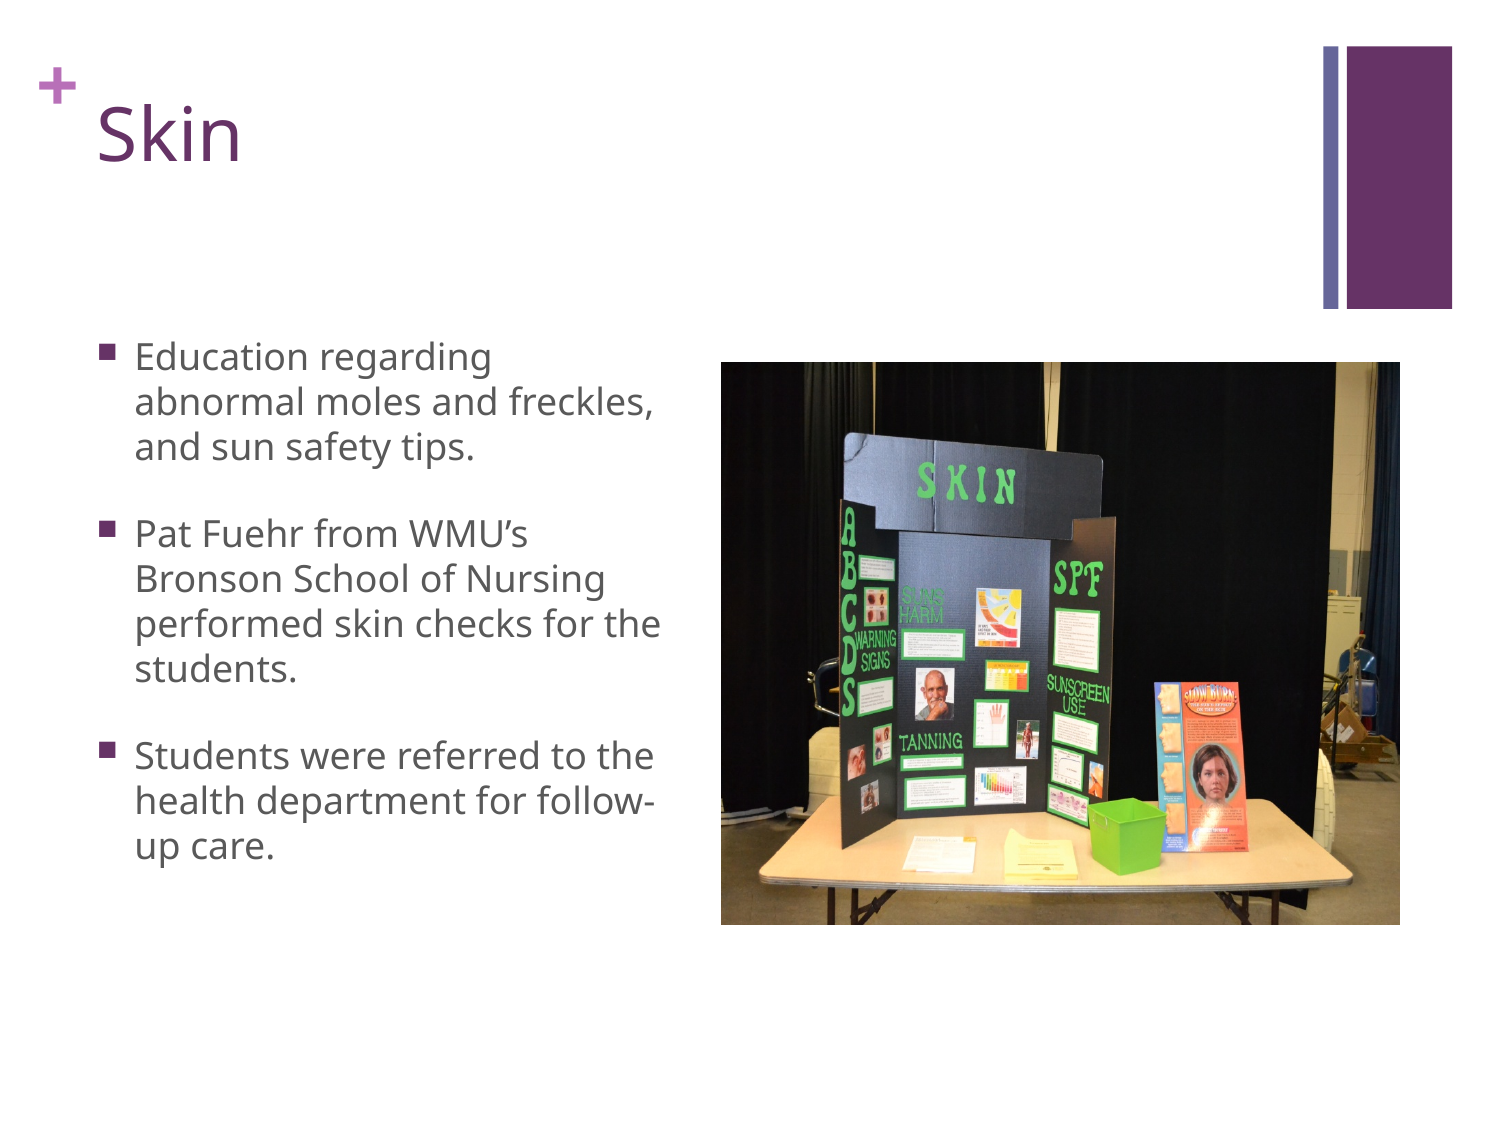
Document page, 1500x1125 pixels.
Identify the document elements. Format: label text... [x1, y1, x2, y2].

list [721, 361, 1401, 926]
title Skin [81, 79, 1322, 263]
list Education regarding abnormal moles and freckles, and sun safety tips. Pat Fuehr from WMU’s Bronson School of Nursing performed skin checks for the students. Students were referred to the health department for follow-up care. [81, 325, 682, 1005]
